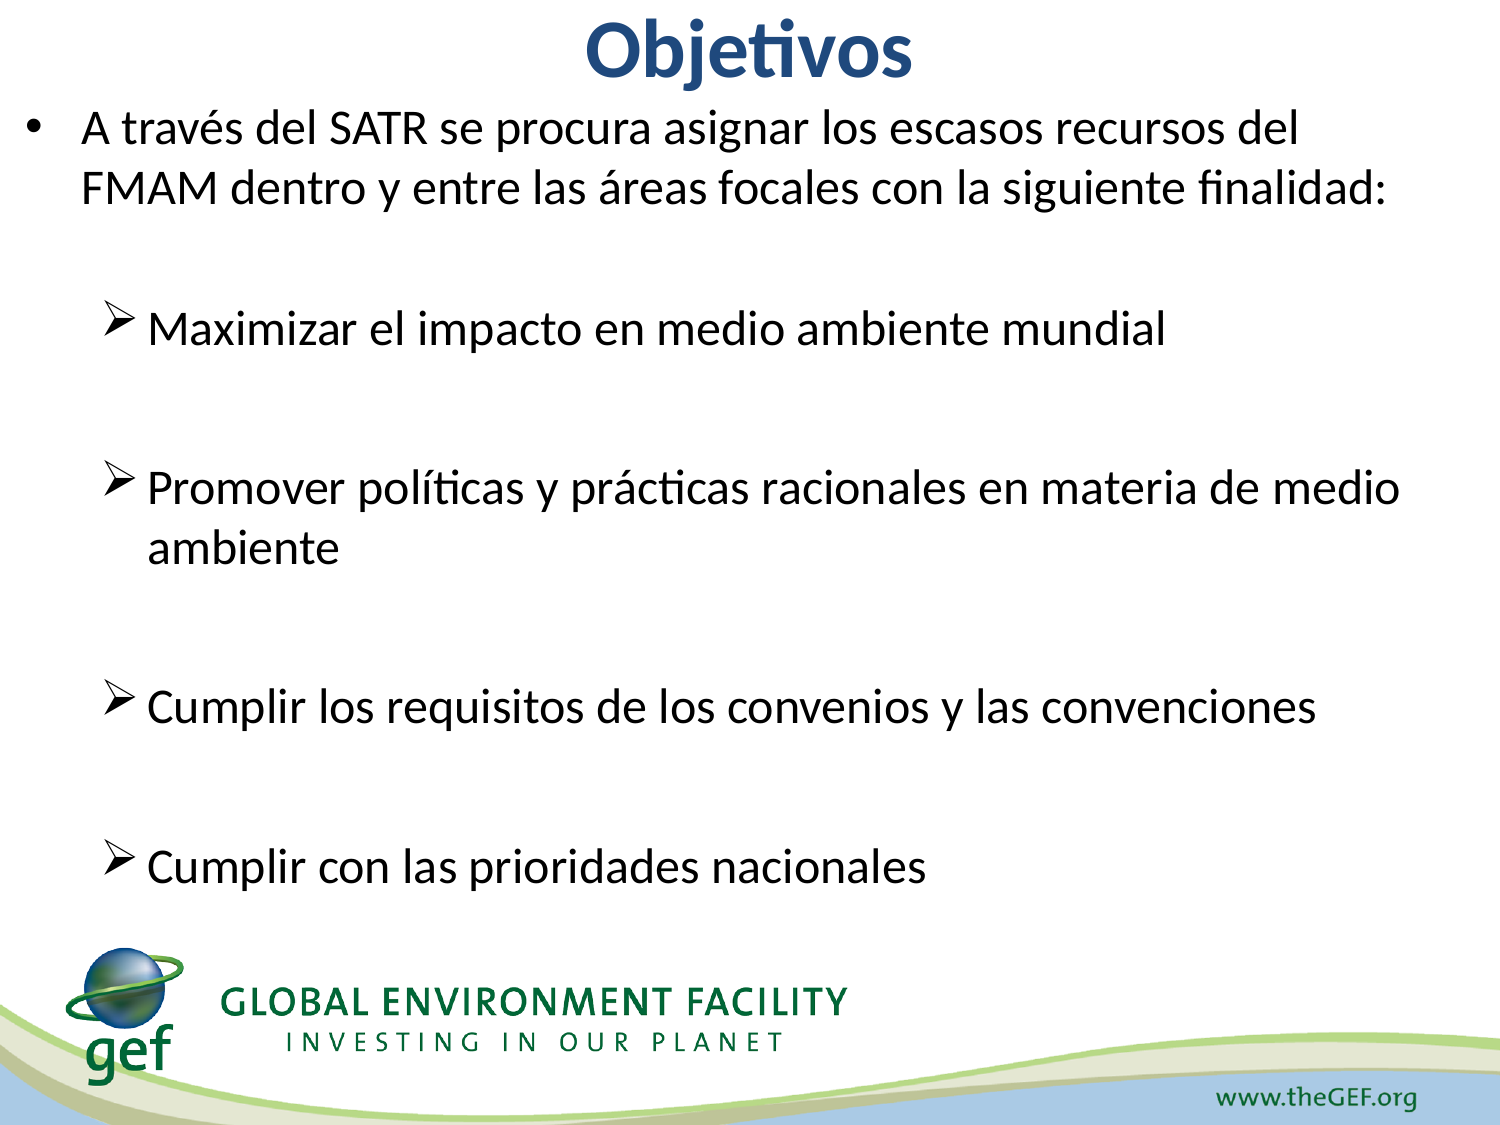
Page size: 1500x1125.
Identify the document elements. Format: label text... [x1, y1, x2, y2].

picture [0, 920, 1500, 1125]
title Objetivos [74, 0, 1426, 87]
list A través del SATR se procura asignar los escasos recursos del FMAM dentro y entre las áreas focales con la siguiente finalidad: Maximizar el impacto en medio ambiente mundial Promover políticas y prácticas racionales en materia de medio ambiente Cumplir los requisitos de los convenios y las convenciones Cumplir con las prioridades nacionales [9, 87, 1451, 951]
